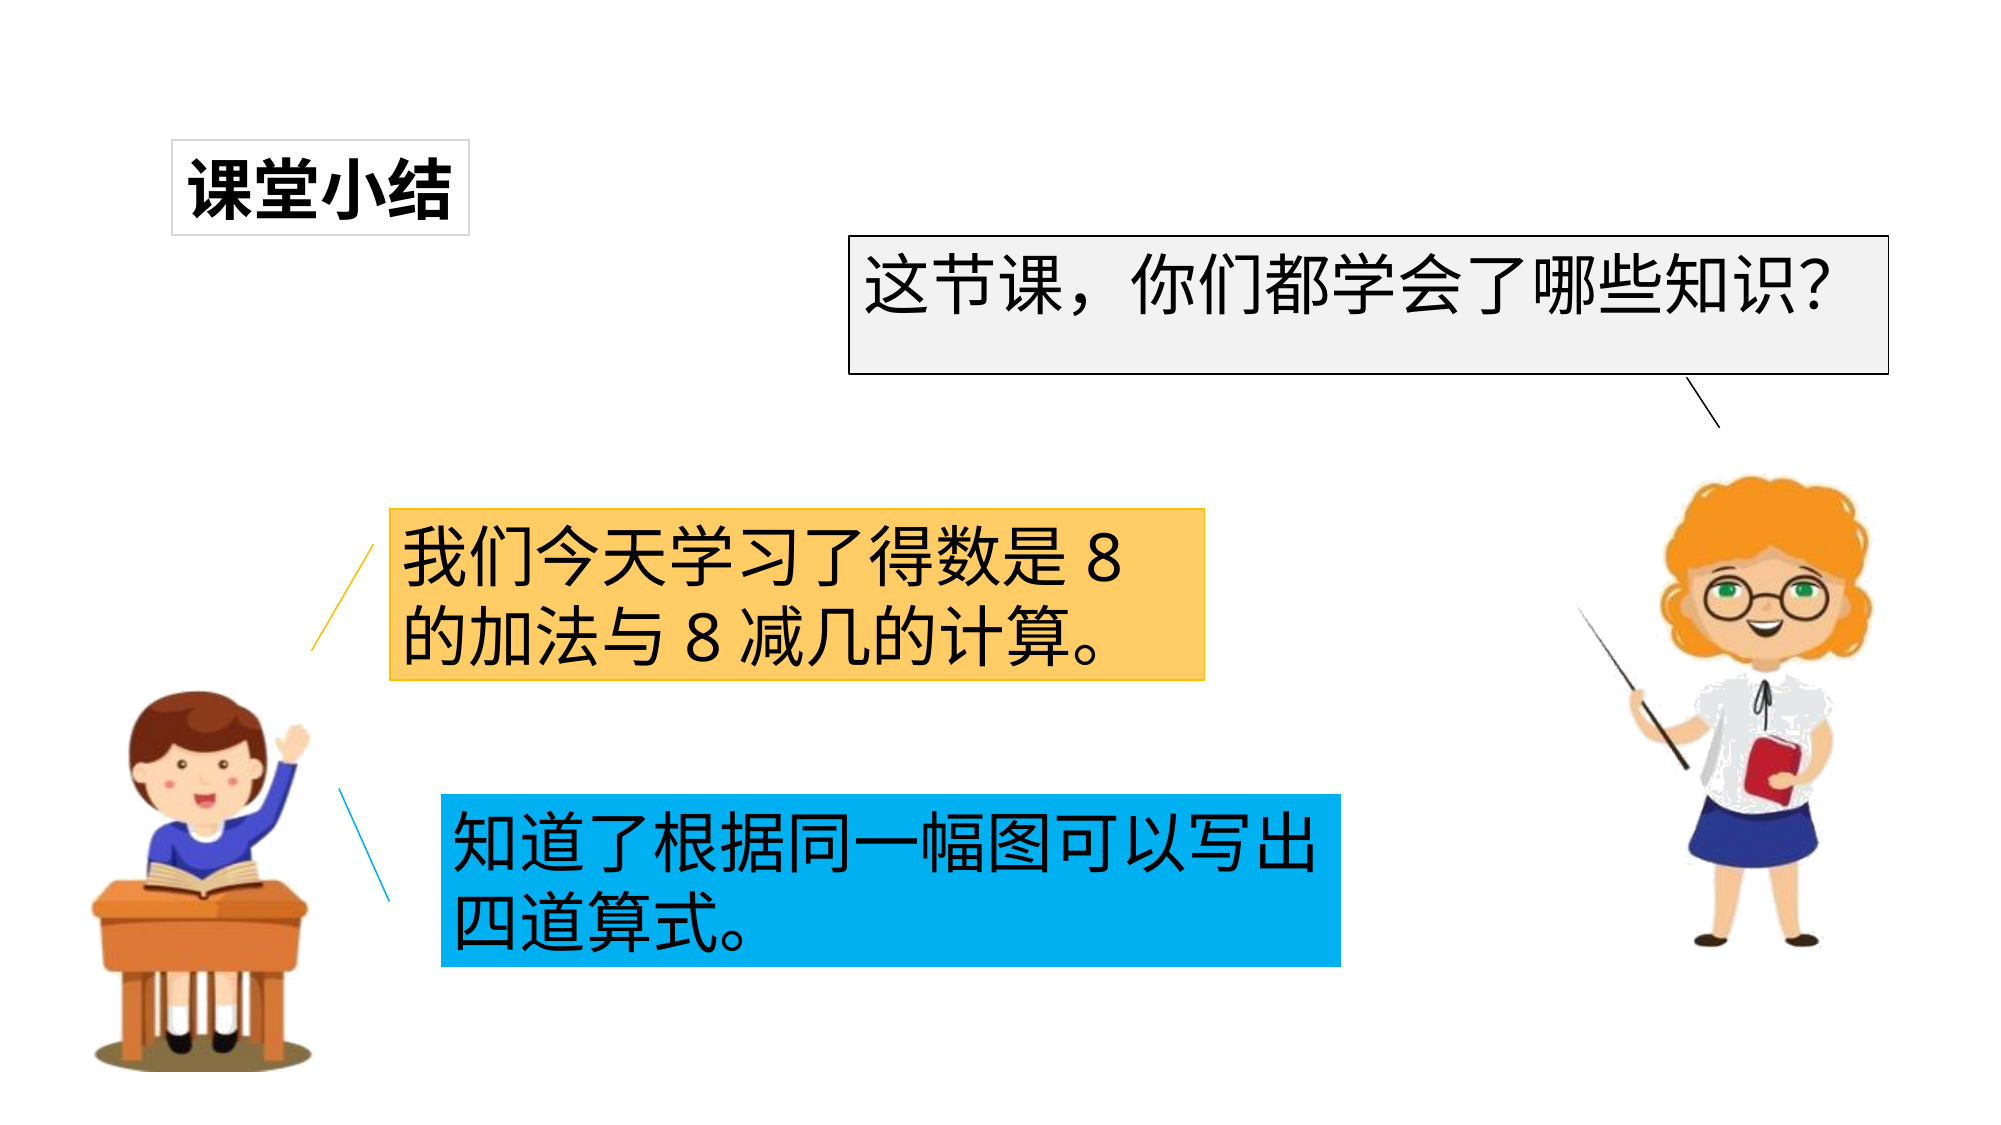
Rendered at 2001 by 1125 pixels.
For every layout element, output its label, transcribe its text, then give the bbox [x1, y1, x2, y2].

text_box 课堂小结 [171, 139, 470, 236]
text_box 我们今天学习了得数是8的加法与8减几的计算。 [390, 508, 1205, 680]
text_box 这节课，你们都学会了哪些知识？ [849, 235, 1889, 374]
text_box 知道了根据同一幅图可以写出四道算式。 [441, 794, 1341, 967]
picture [1575, 467, 1892, 960]
picture [78, 681, 329, 1072]
